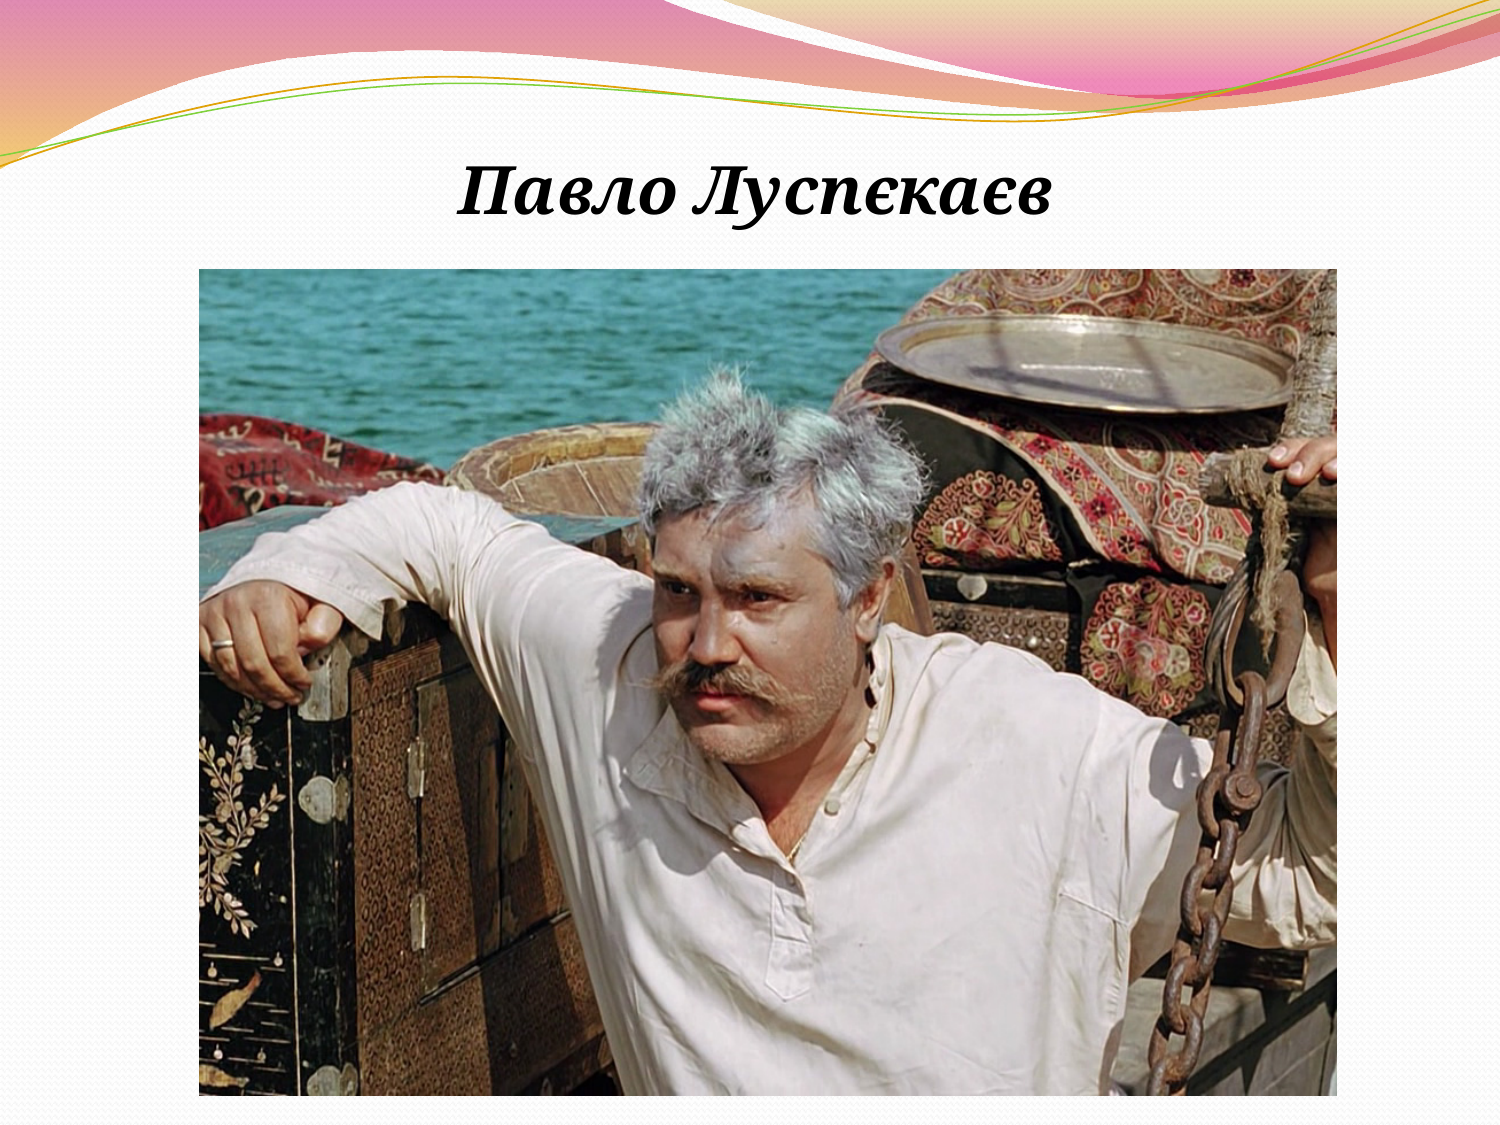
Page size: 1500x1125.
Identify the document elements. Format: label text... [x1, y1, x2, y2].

text_box Павло Луспєкаєв [424, 140, 1070, 236]
picture [198, 269, 1337, 1096]
